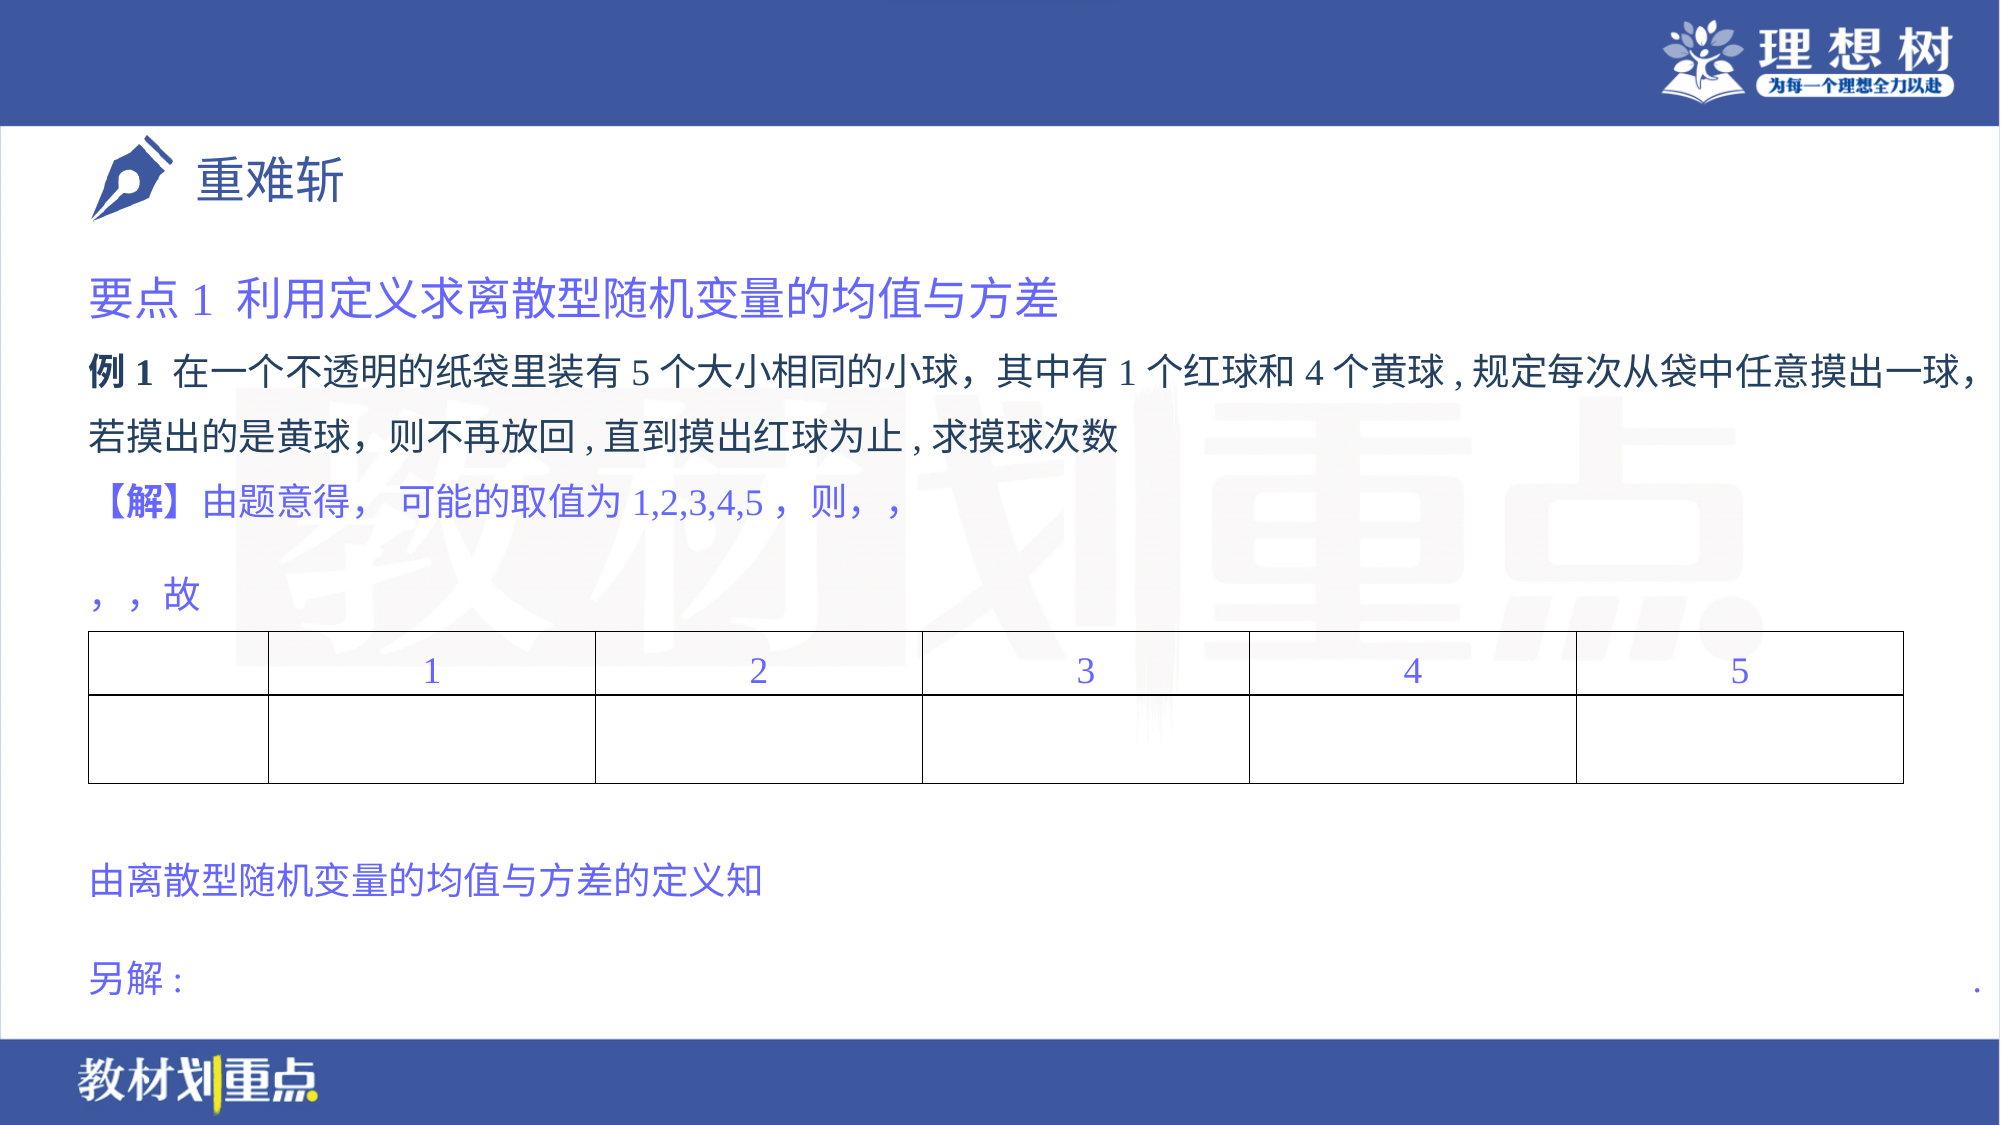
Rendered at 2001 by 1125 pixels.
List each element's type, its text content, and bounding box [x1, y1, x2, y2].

text_box 重难斩 [194, 135, 491, 222]
text_box 要点1 利用定义求离散型随机变量的均值与方差 [88, 243, 1911, 383]
picture [0, 0, 2000, 1125]
